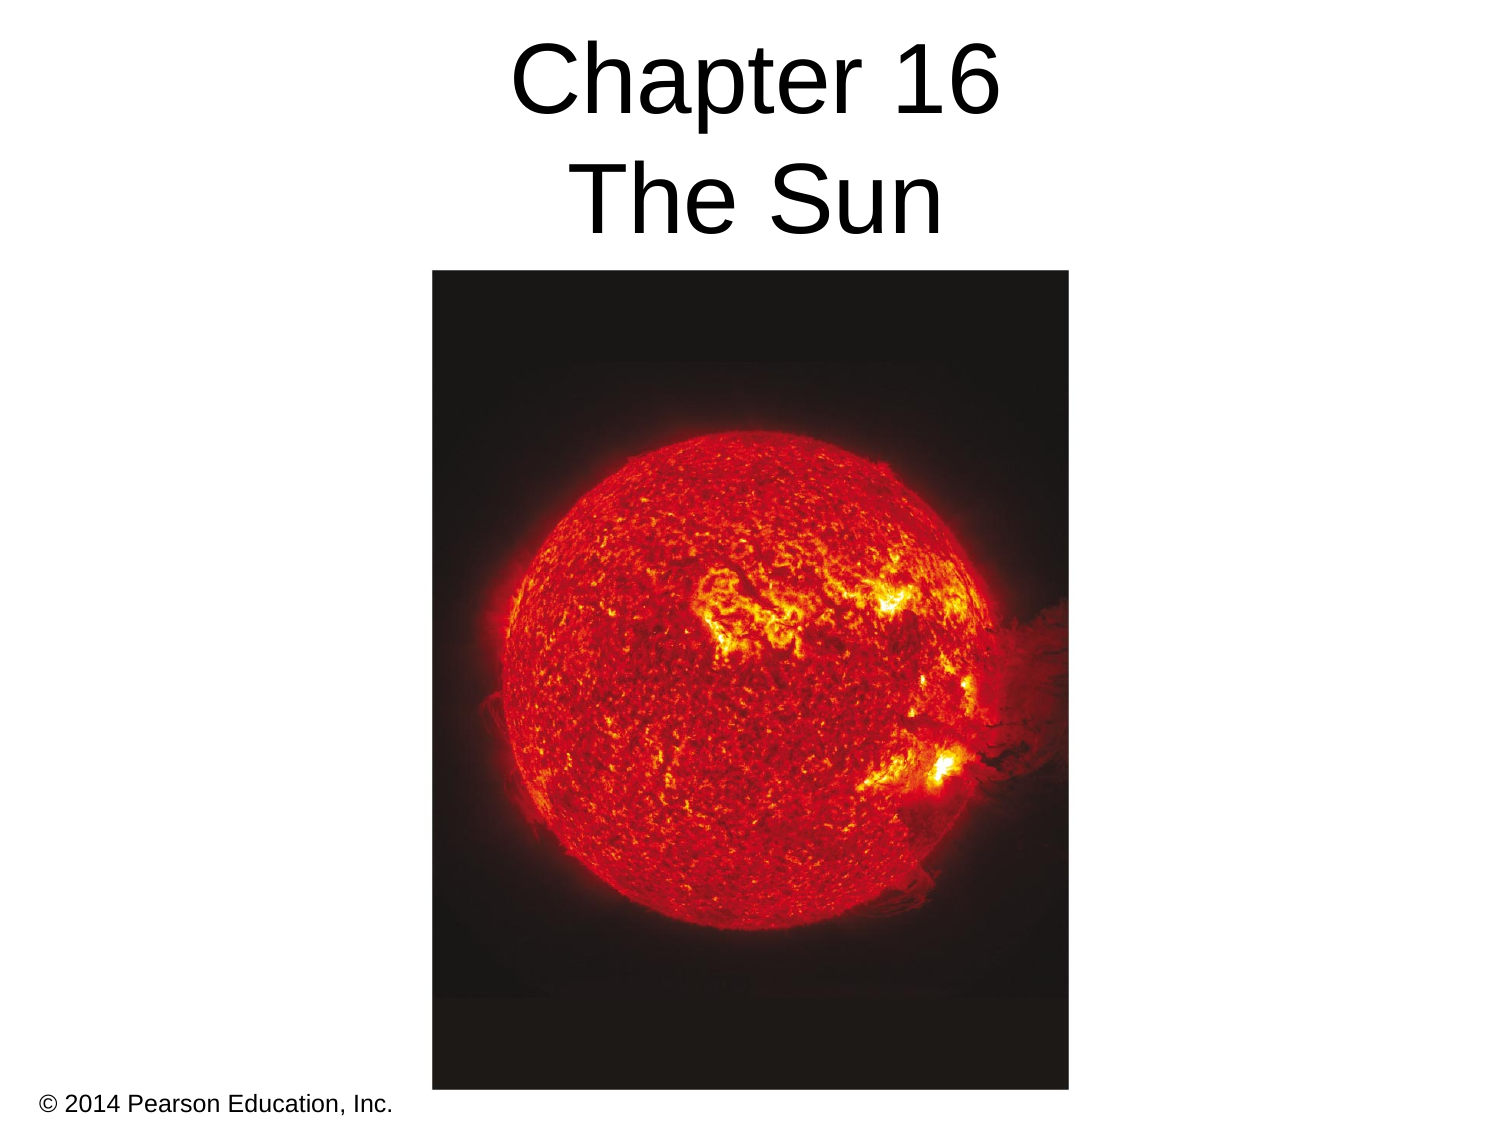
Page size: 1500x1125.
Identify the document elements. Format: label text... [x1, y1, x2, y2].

title Chapter 16 The Sun [87, 8, 1425, 259]
picture [424, 262, 1076, 1097]
